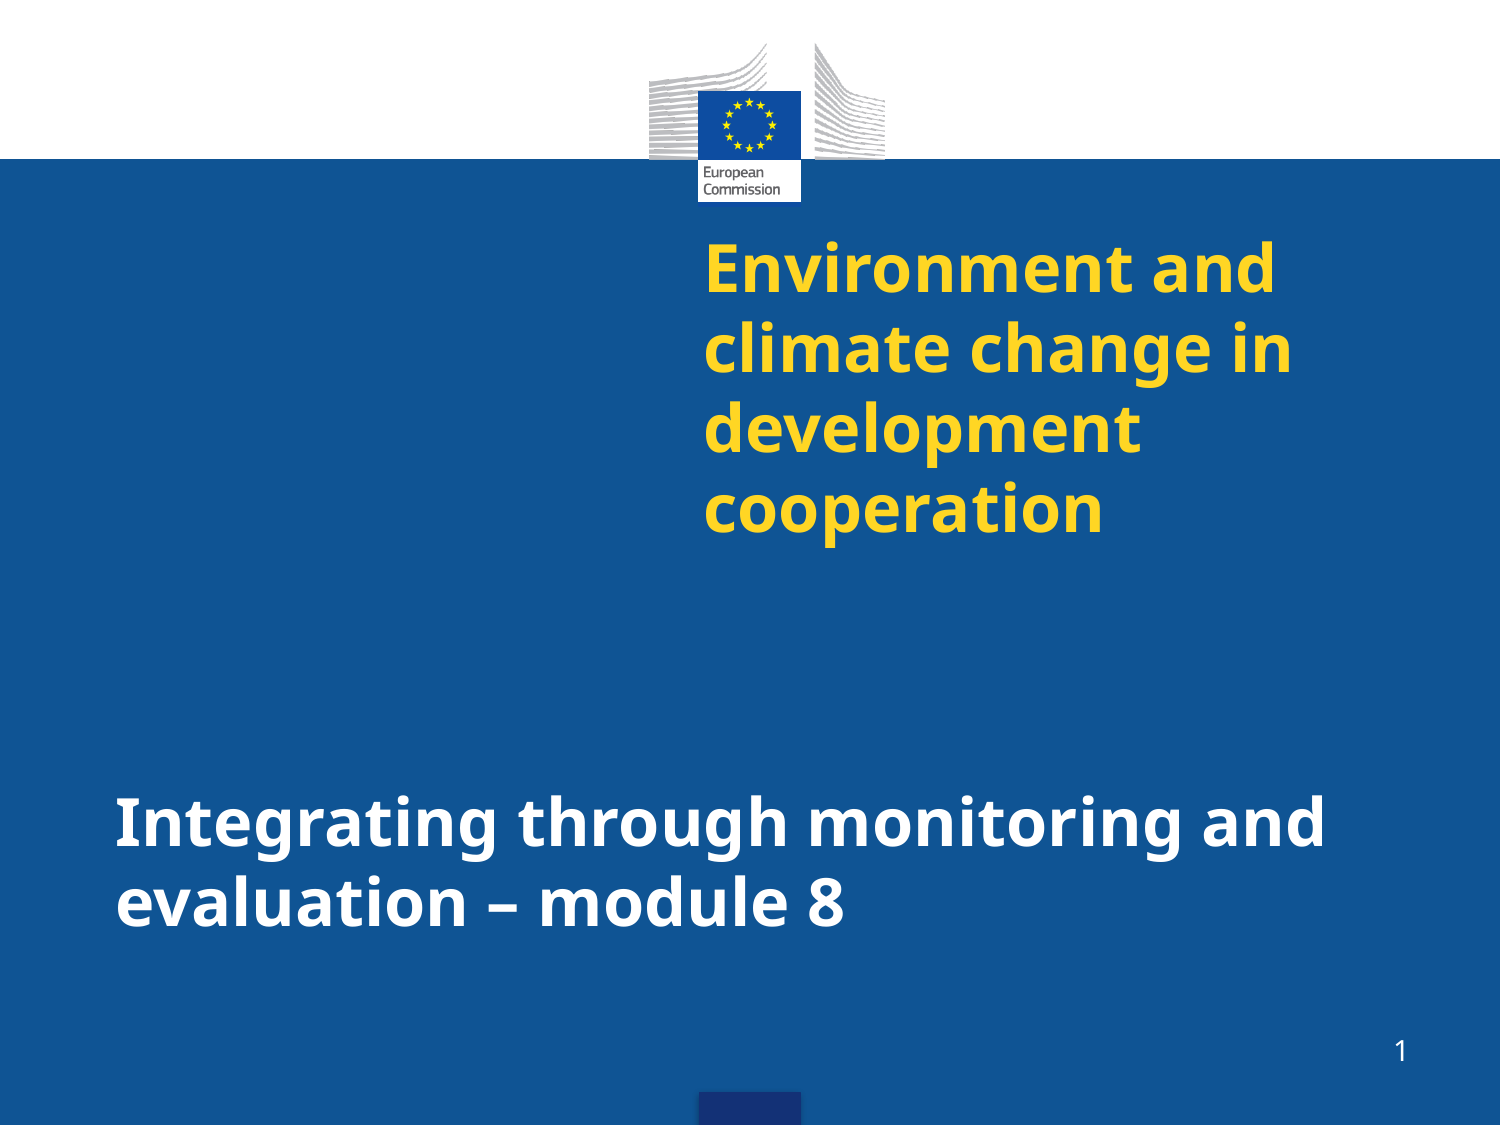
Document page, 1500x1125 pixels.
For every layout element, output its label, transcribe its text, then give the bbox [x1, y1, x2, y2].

slide_number 1 [1074, 1024, 1426, 1103]
subtitle Integrating through monitoring and evaluation – module 8 [100, 772, 1500, 1000]
text_box [76, 66, 1355, 254]
title Environment and climate change in development cooperation [687, 331, 1500, 521]
